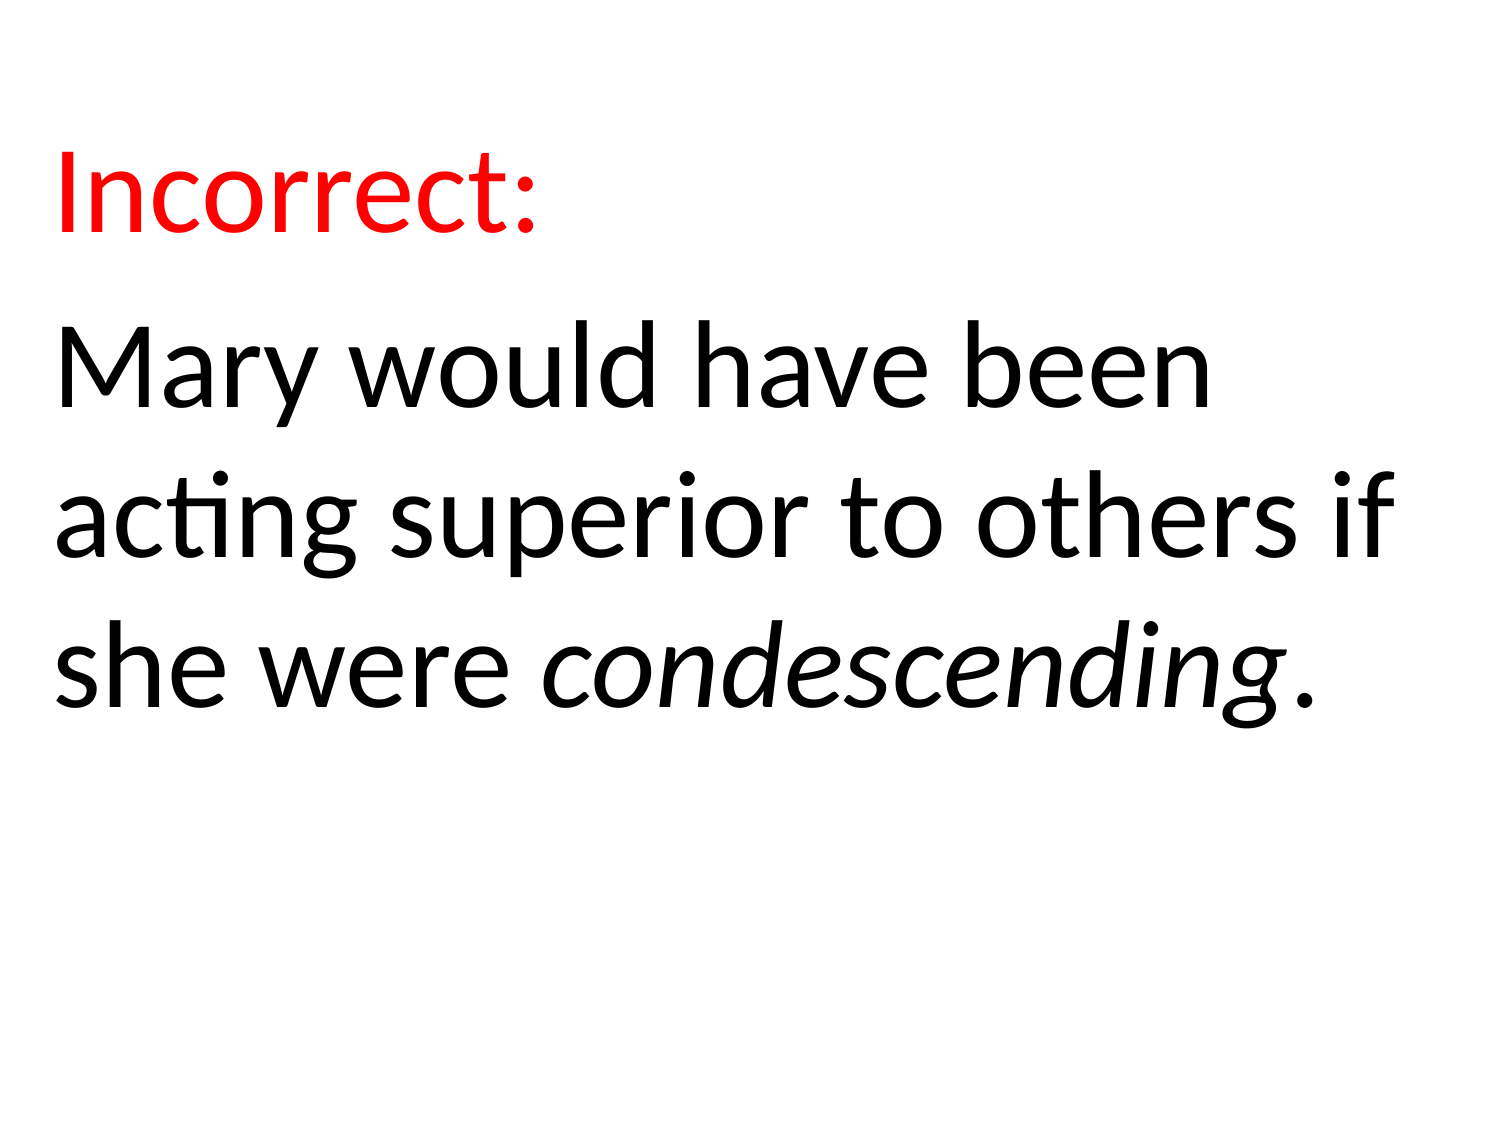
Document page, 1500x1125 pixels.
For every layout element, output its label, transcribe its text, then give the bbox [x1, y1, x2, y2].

list Incorrect: Mary would have been acting superior to others if she were condescending. [37, 99, 1438, 843]
